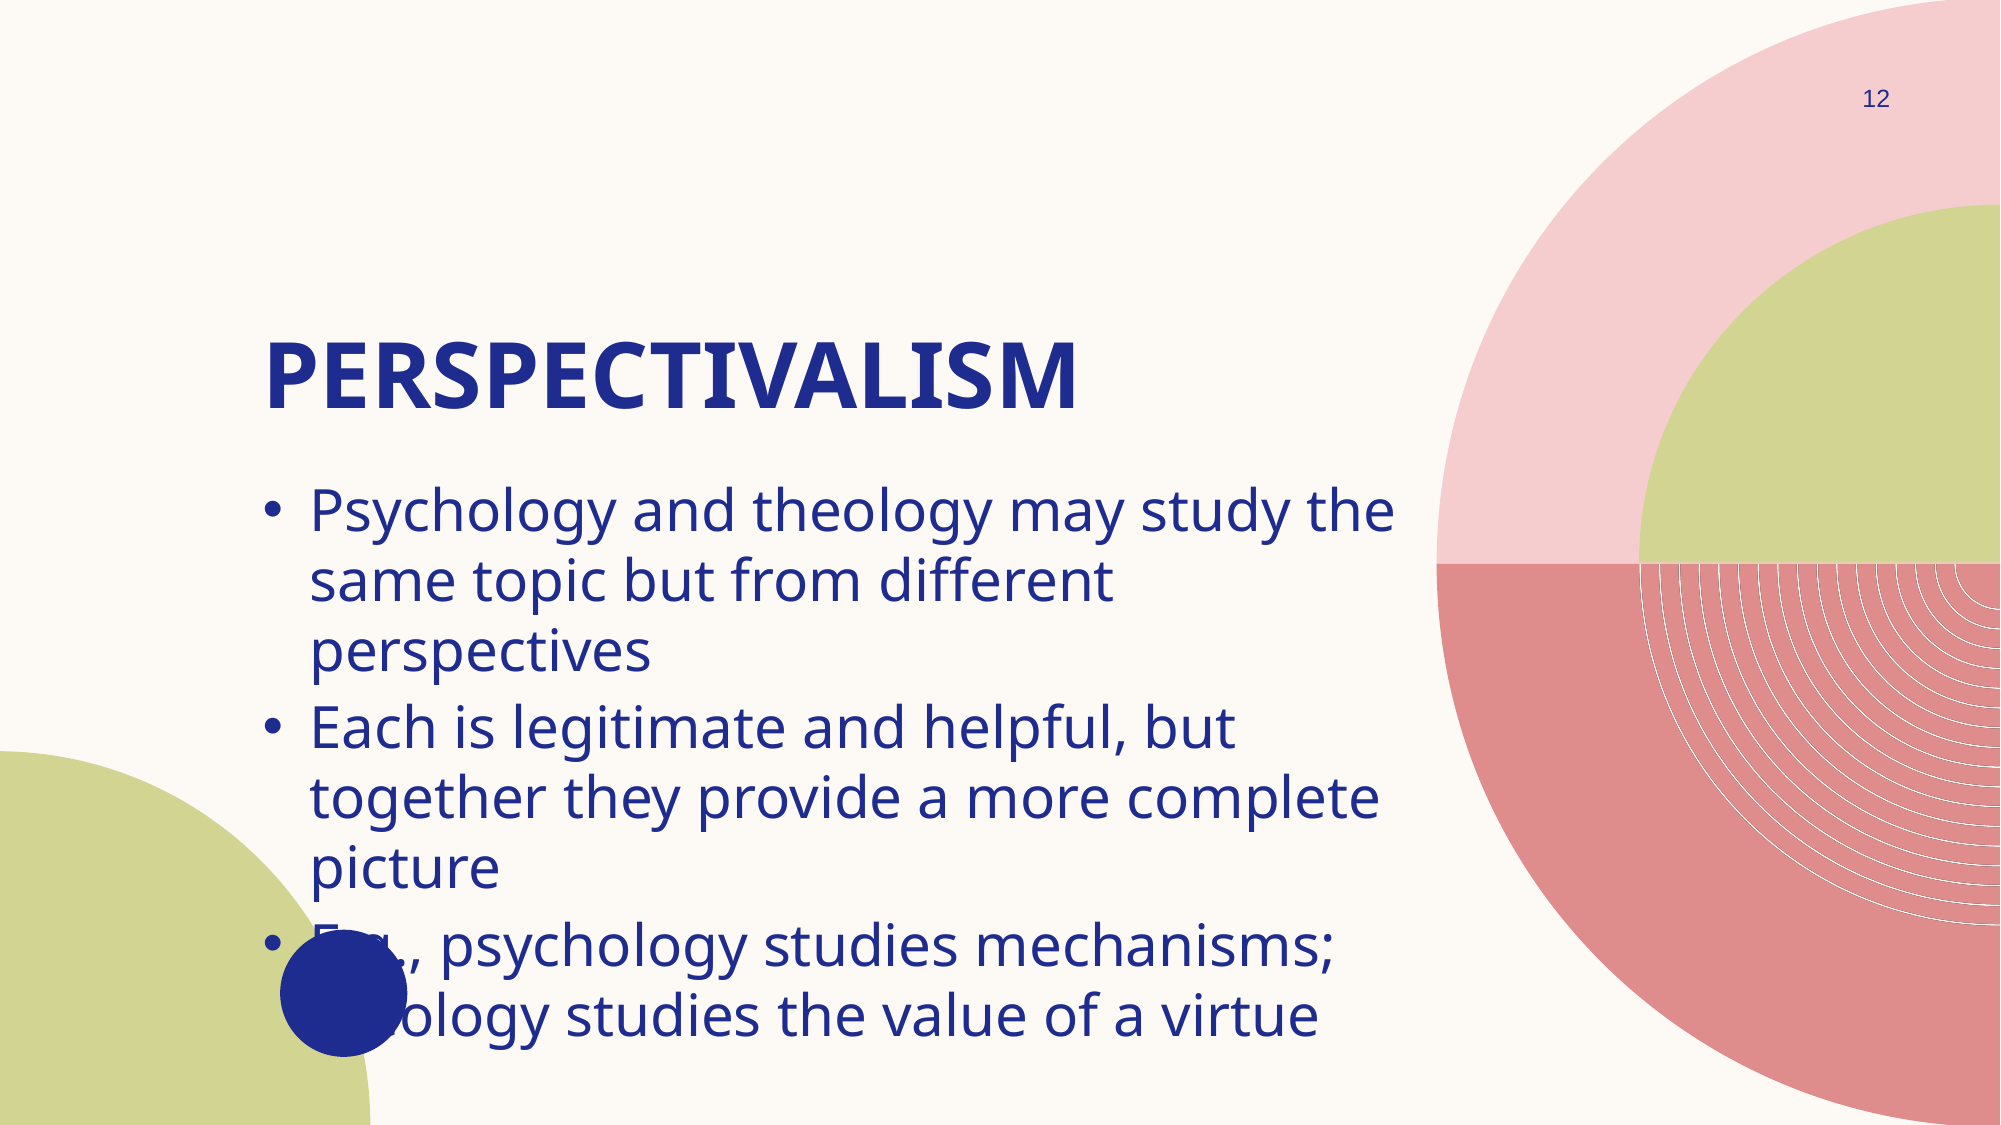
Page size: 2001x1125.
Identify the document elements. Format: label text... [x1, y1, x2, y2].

slide_number 12 [1795, 75, 1958, 120]
picture [1639, 564, 2000, 926]
list Psychology and theology may study the same topic but from different perspectives Each is legitimate and helpful, but together they provide a more complete picture E.g., psychology studies mechanisms; theology studies the value of a virtue [247, 465, 1437, 909]
title Perspectivalism [247, 308, 1358, 435]
